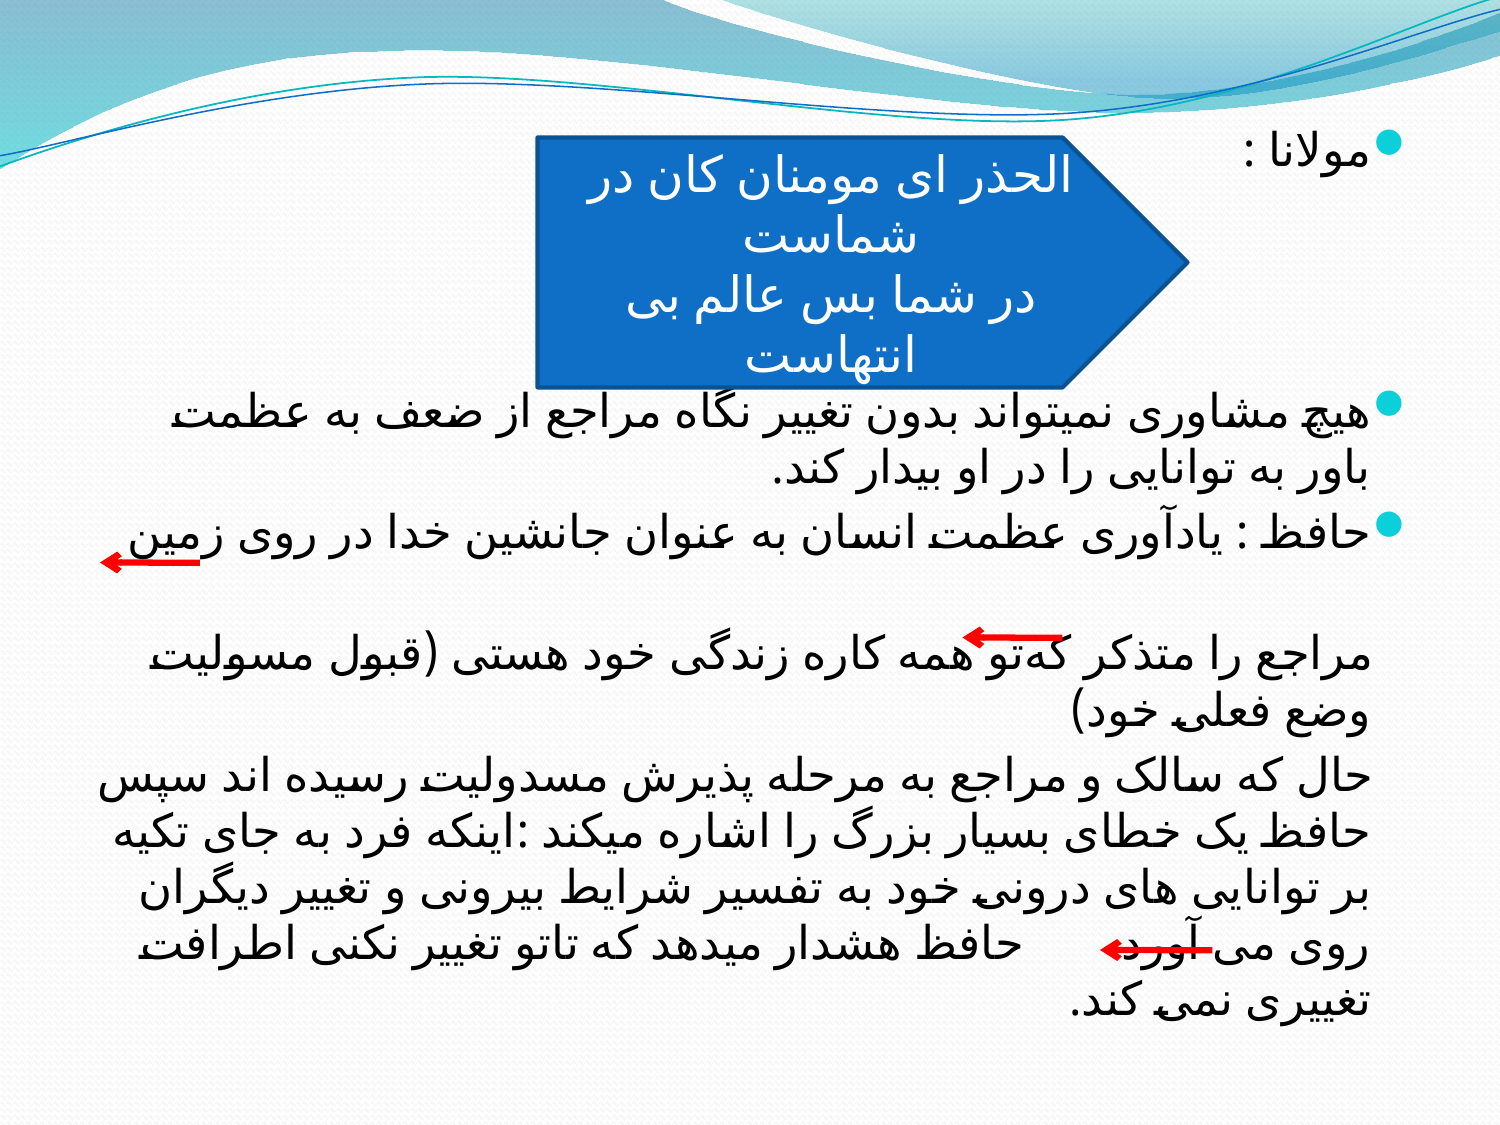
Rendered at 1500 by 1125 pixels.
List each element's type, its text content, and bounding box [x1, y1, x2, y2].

text_box الحذر ای مومنان کان در شماست در شما بس عالم بی انتهاست [535, 135, 1190, 390]
list مولانا : هیچ مشاوری نمیتواند بدون تغییر نگاه مراجع از ضعف به عظمت باور به توانایی را در او بیدار کند. حافظ : یادآوری عظمت انسان به عنوان جانشین خدا در روی زمین مراجع را متذکر که تو همه کاره زندگی خود هستی (قبول مسولیت وضع فعلی خود) حال که سالک و مراجع به مرحله پذیرش مسدولیت رسیده اند سپس حافظ یک خطای بسیار بزرگ را اشاره میکند :اینکه فرد به جای تکیه بر توانایی های درونی خود به تفسیر شرایط بیرونی و تغییر دیگران روی می آورد حافظ هشدار میدهد که تاتو تغییر نکنی اطرافت تغییری نمی کند. [75, 112, 1425, 1038]
